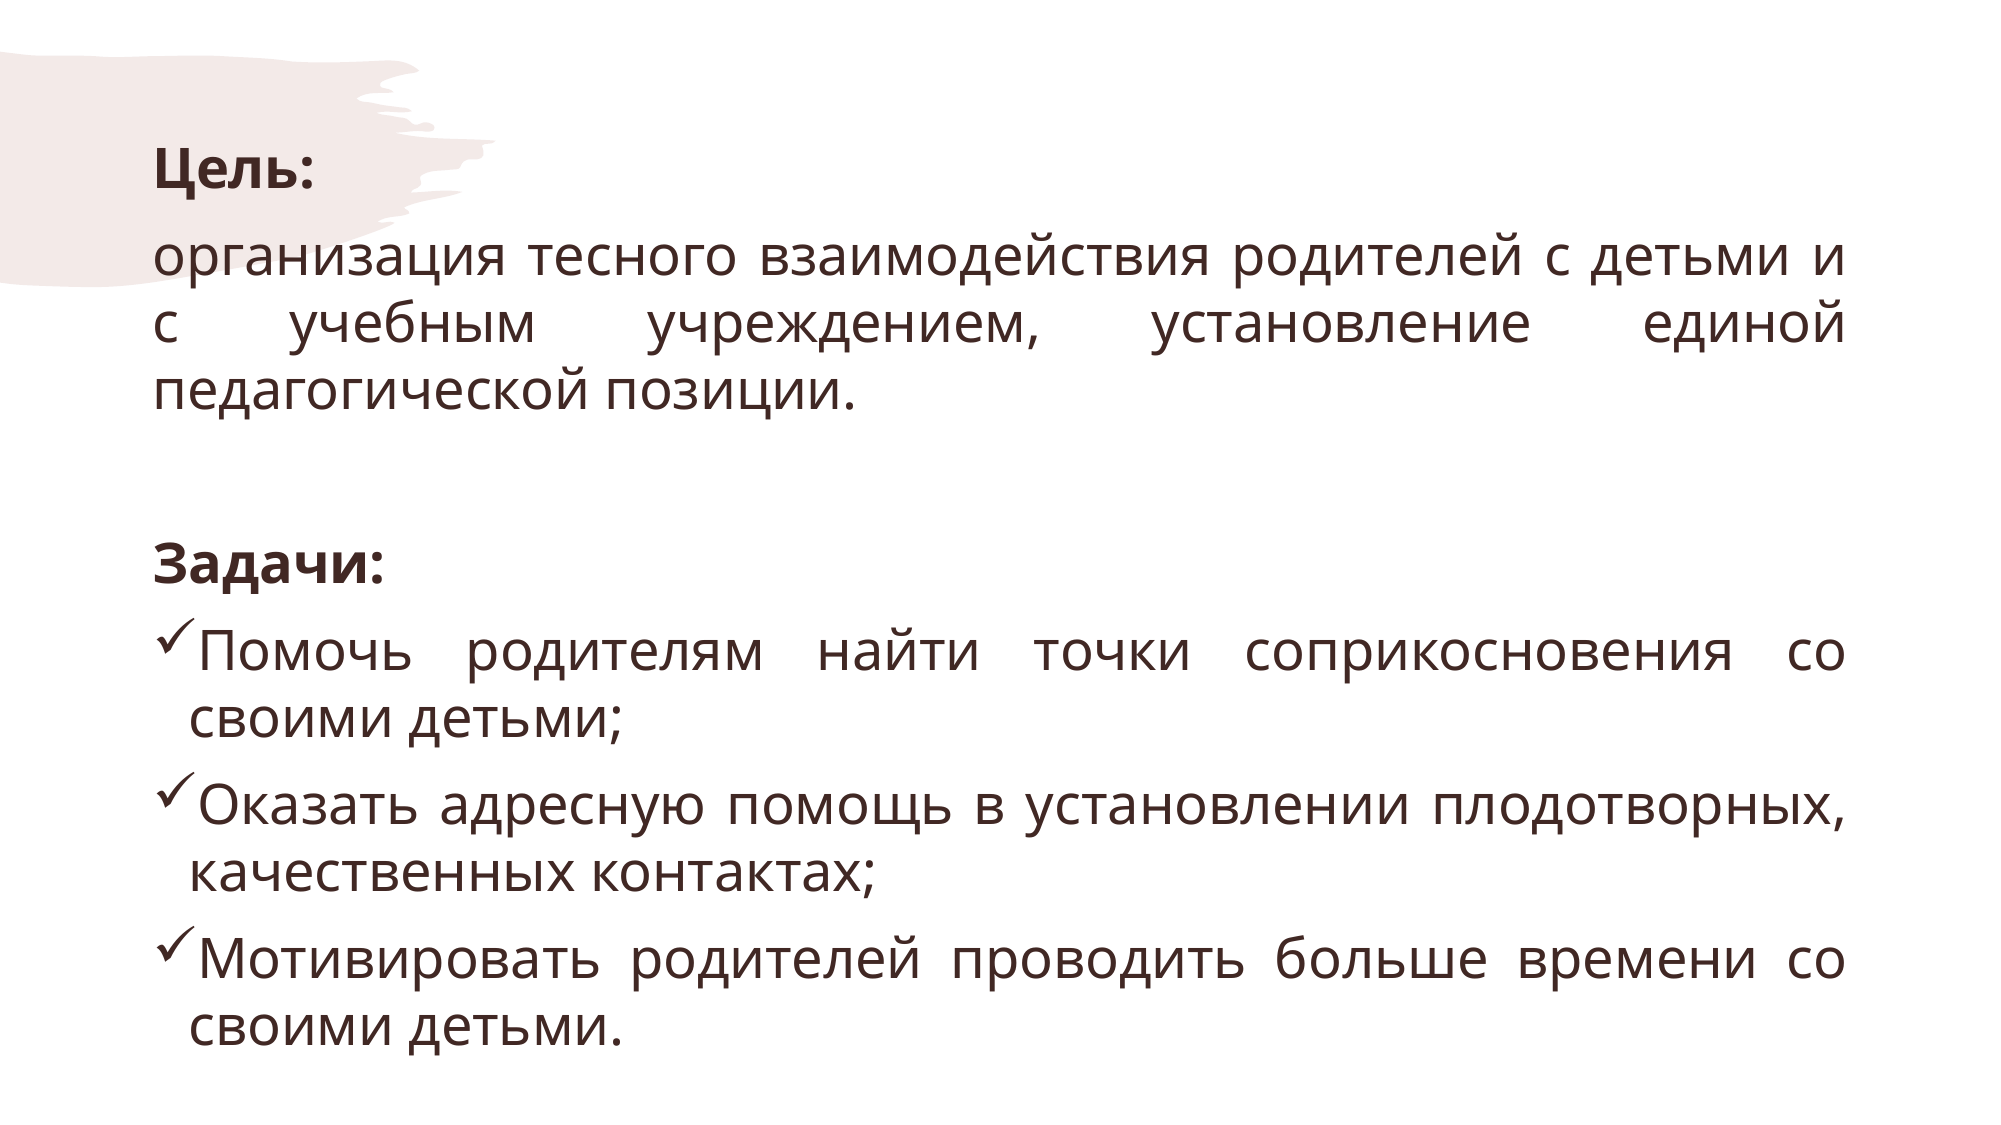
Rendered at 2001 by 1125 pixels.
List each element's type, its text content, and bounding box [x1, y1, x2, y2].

list Цель: организация тесного взаимодействия родителей с детьми и с учебным учреждением, установление единой педагогической позиции. Задачи: Помочь родителям найти точки соприкосновения со своими детьми; Оказать адресную помощь в установлении плодотворных, качественных контактах; Мотивировать родителей проводить больше времени со своими детьми. [137, 125, 1863, 1069]
